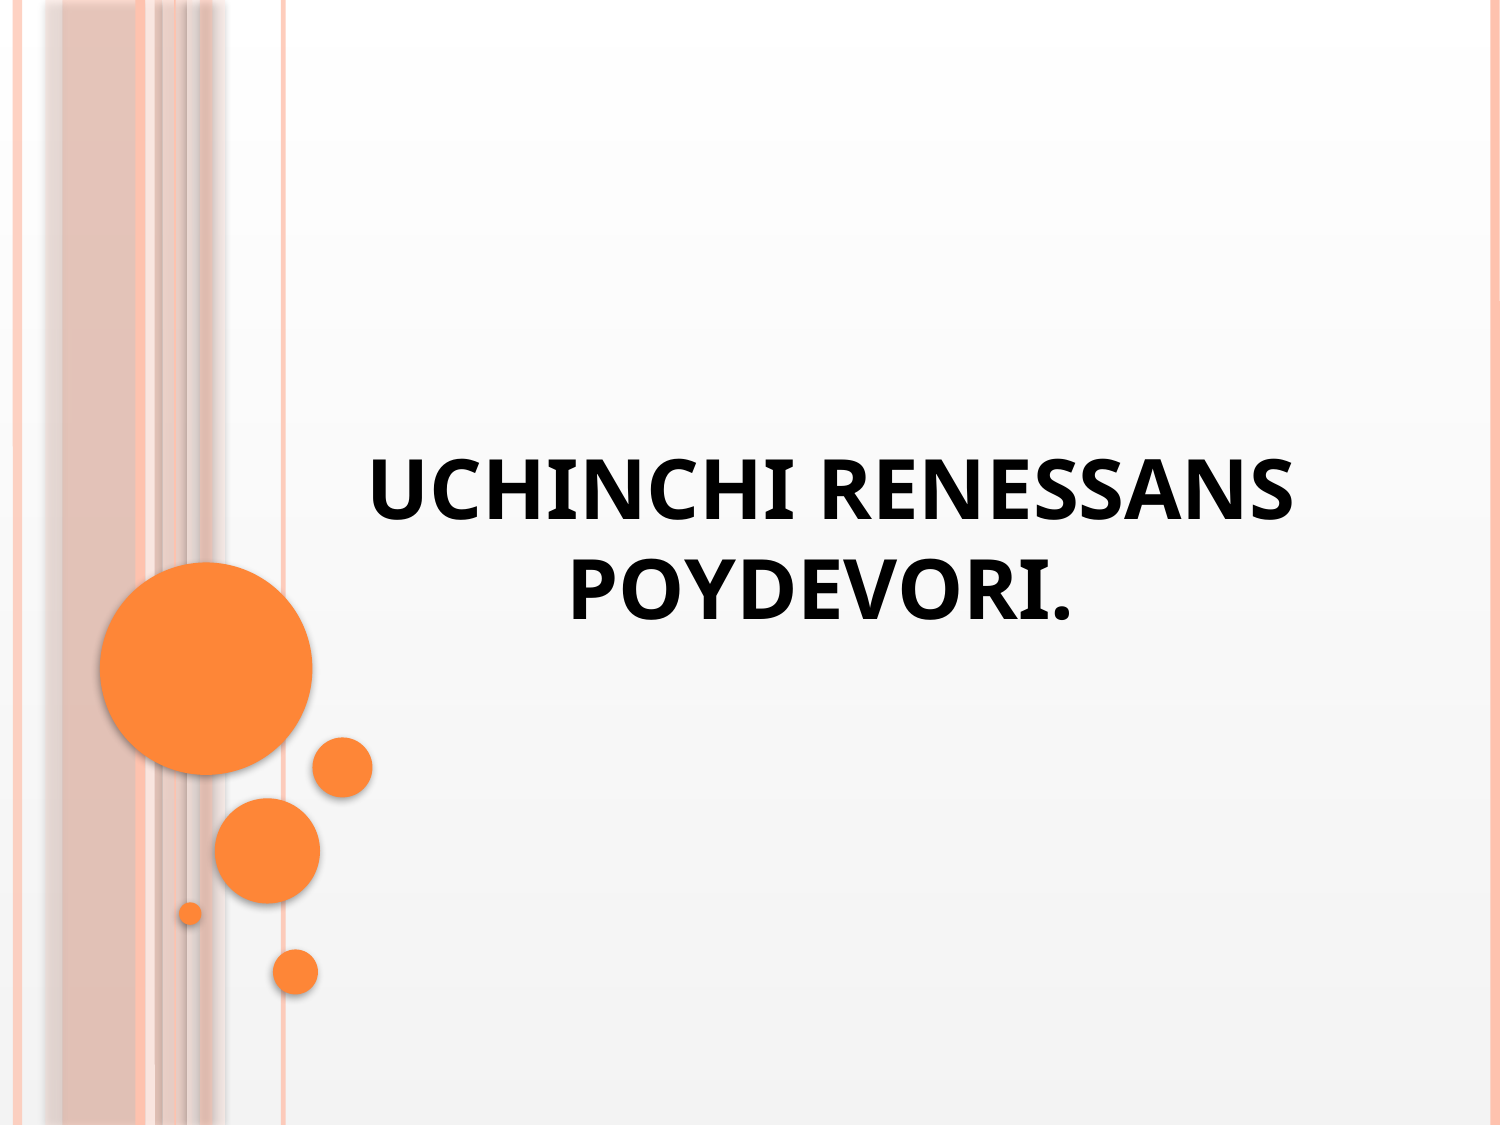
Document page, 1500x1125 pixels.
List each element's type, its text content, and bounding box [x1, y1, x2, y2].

title Uchinchi renessans poydevori. [253, 278, 1388, 824]
